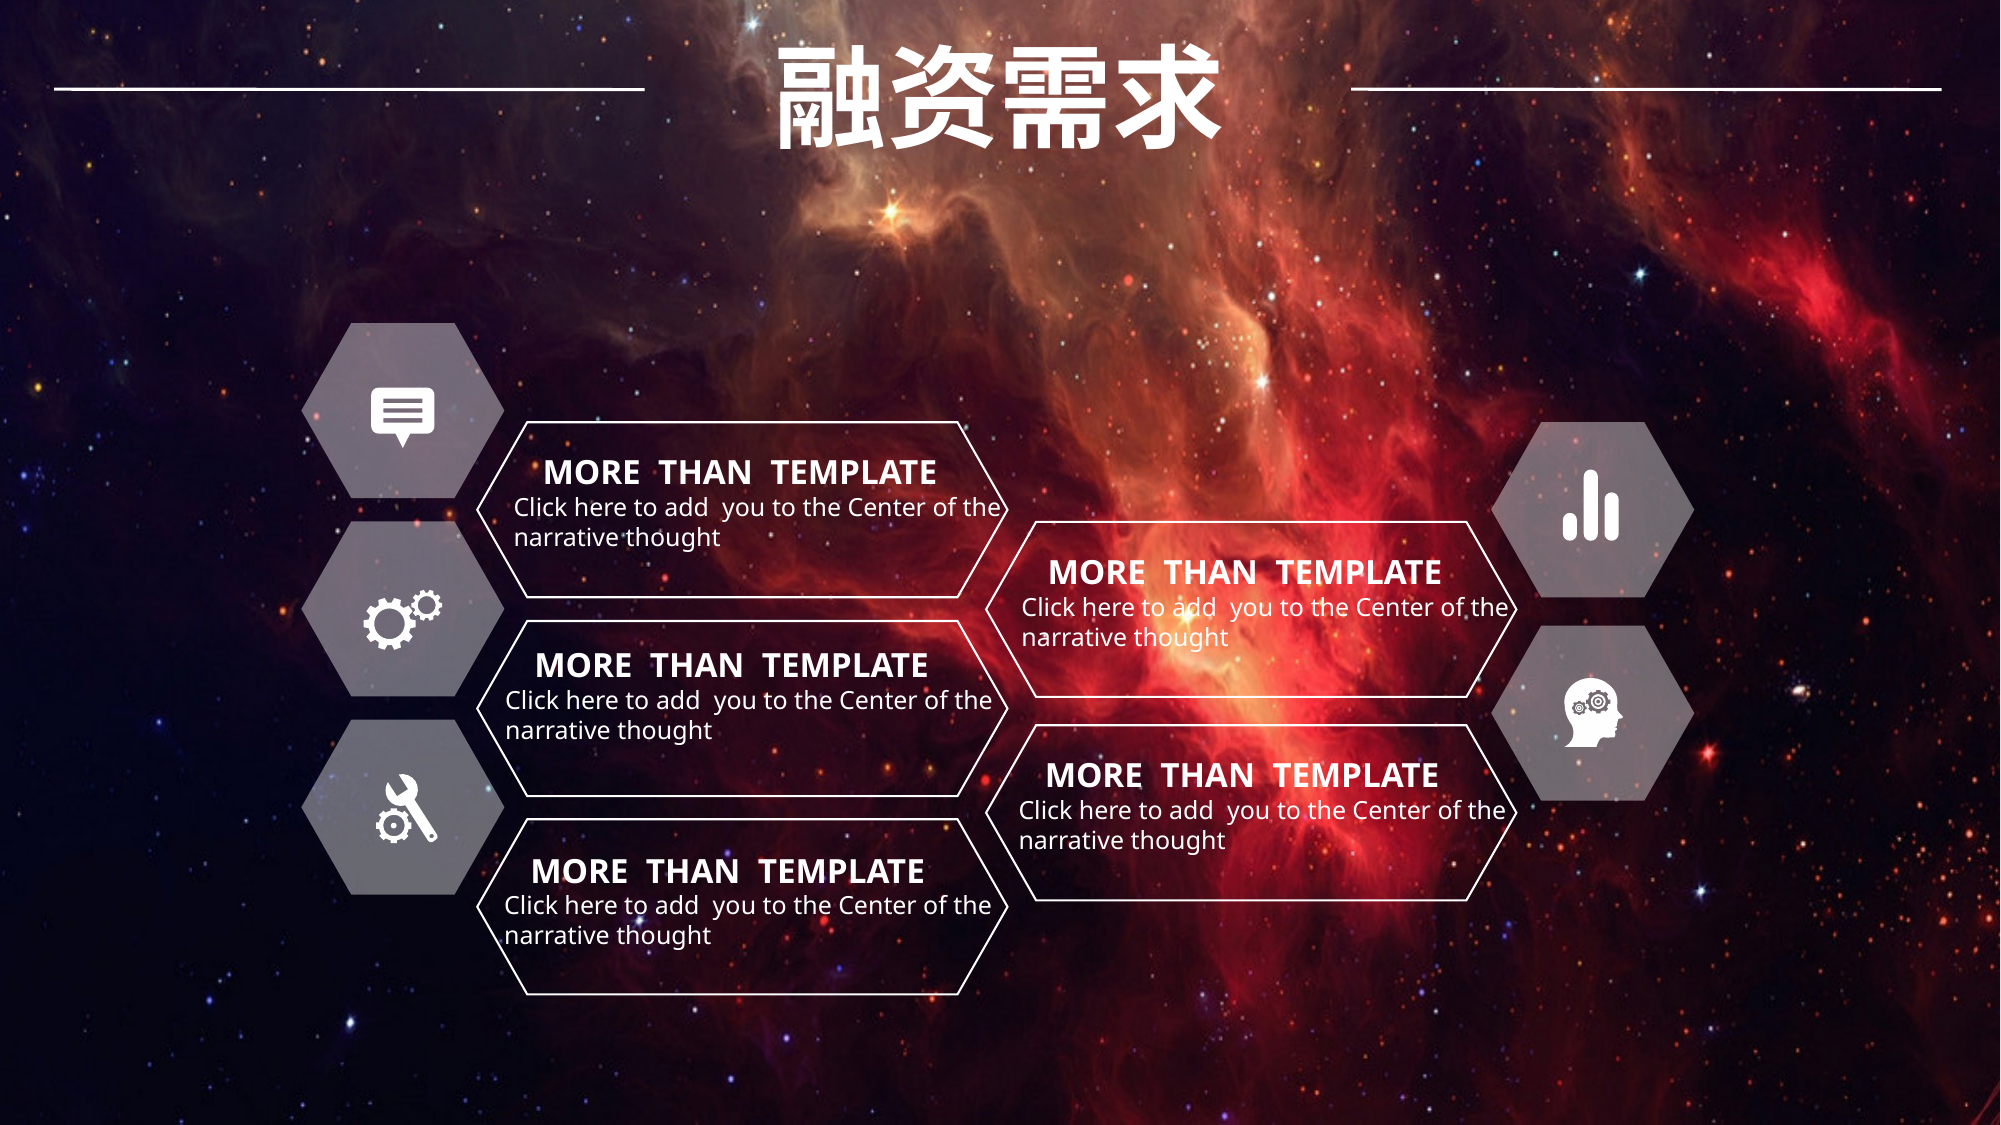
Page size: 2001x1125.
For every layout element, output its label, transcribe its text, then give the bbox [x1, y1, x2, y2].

text_box [990, 822, 1003, 842]
text_box [516, 421, 969, 439]
picture [0, 0, 2001, 1125]
text_box MORE THAN TEMPLATE Click here to add you to the Center of the narrative thought [498, 439, 1030, 630]
text_box [1490, 421, 1696, 599]
text_box [300, 321, 506, 500]
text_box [376, 772, 438, 843]
text_box [513, 822, 972, 842]
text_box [1562, 469, 1619, 541]
text_box [300, 718, 498, 896]
text_box 融资需求 [760, 19, 1240, 170]
text_box [1023, 729, 1480, 746]
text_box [363, 589, 443, 650]
text_box MORE THAN TEMPLATE Click here to add you to the Center of the narrative thought [490, 632, 1022, 822]
text_box [300, 520, 498, 698]
text_box MORE THAN TEMPLATE Click here to add you to the Center of the narrative thought [1003, 746, 1535, 927]
text_box MORE THAN TEMPLATE Click here to add you to the Center of the narrative thought [489, 842, 1021, 1023]
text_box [371, 387, 435, 449]
text_box MORE THAN TEMPLATE Click here to add you to the Center of the narrative thought [1006, 544, 1538, 729]
text_box [476, 684, 490, 734]
text_box [476, 471, 498, 549]
text_box [476, 884, 489, 930]
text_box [1564, 677, 1626, 747]
text_box [1030, 520, 1481, 544]
text_box [1499, 624, 1696, 802]
